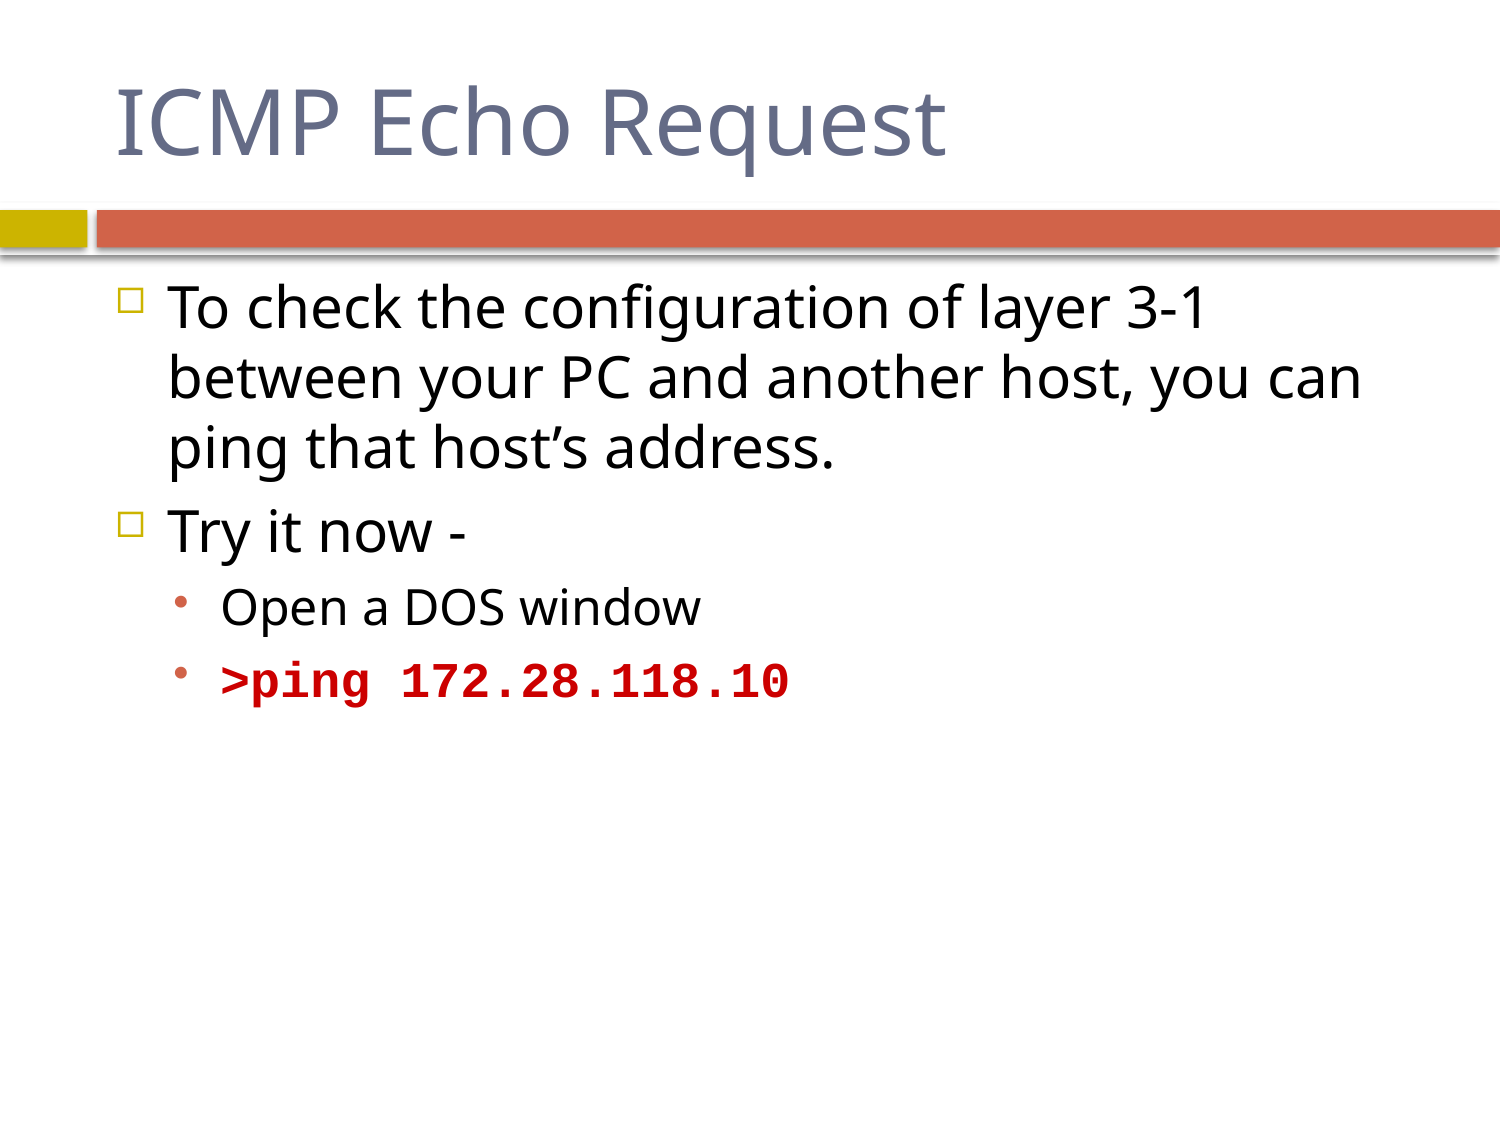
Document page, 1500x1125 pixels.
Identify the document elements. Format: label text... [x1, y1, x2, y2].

title ICMP Echo Request [100, 37, 1438, 200]
list To check the configuration of layer 3-1 between your PC and another host, you can ping that host’s address. Try it now - Open a DOS window >ping 172.28.118.10 [100, 262, 1438, 1000]
